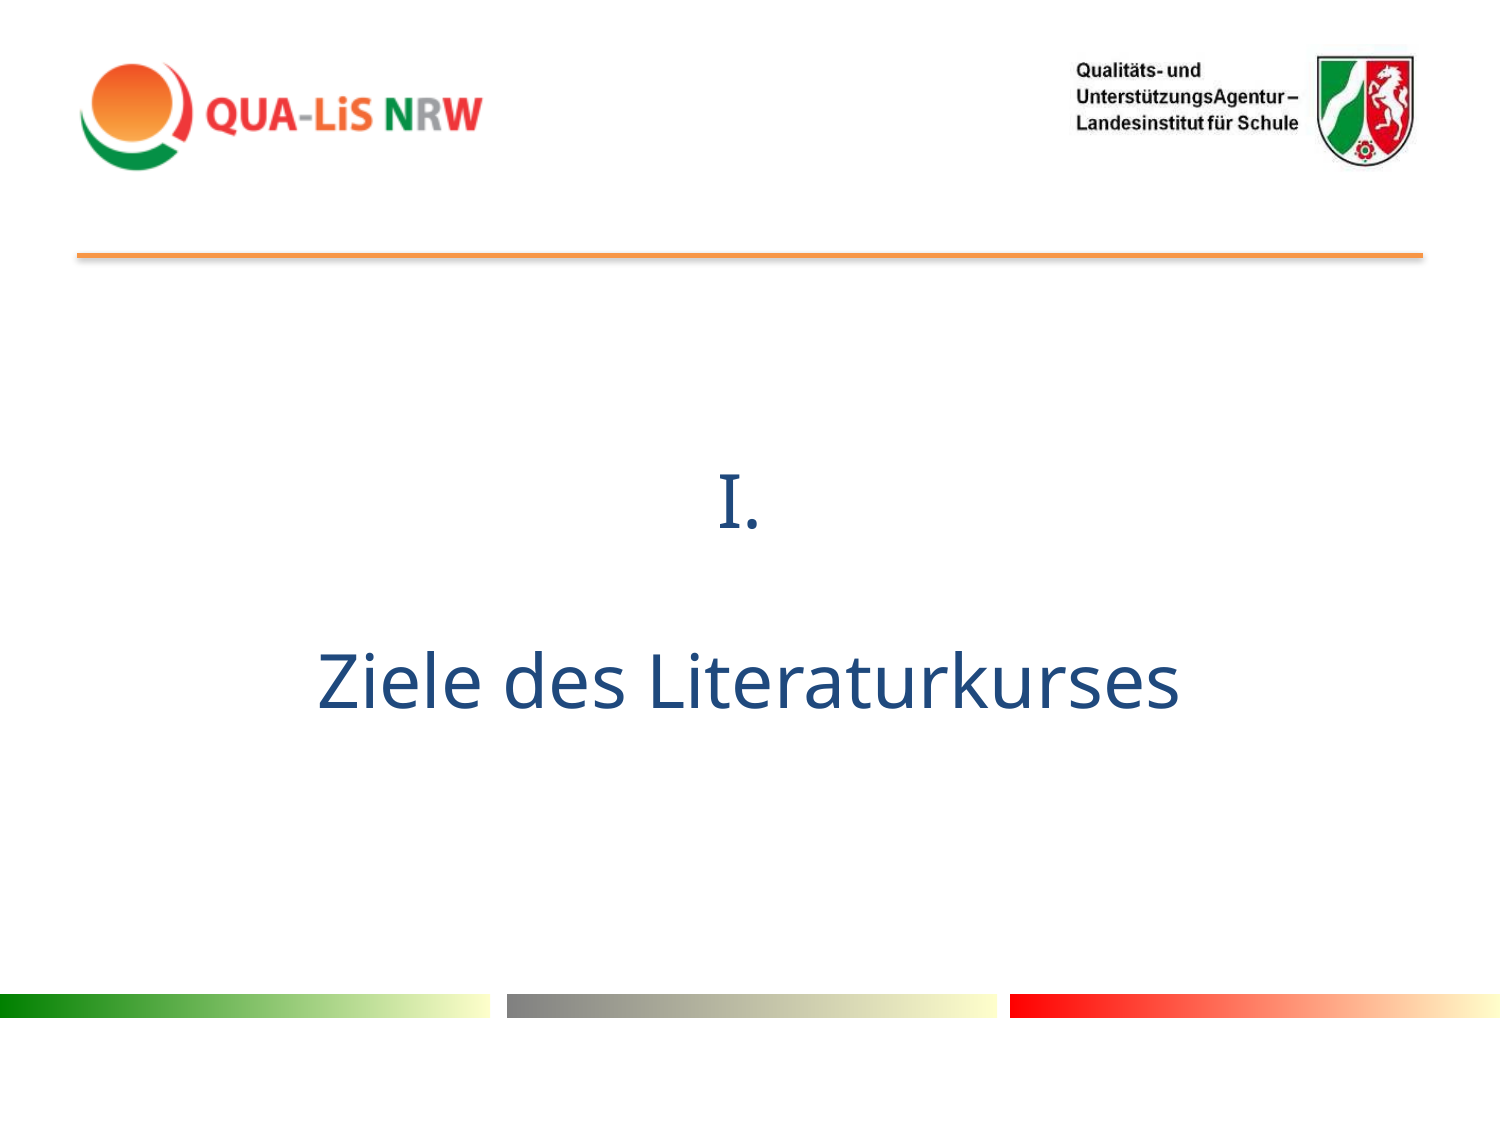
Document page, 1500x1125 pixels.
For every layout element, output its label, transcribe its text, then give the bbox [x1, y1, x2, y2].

title I. Ziele des Literaturkurses [112, 468, 1388, 710]
picture [1069, 44, 1419, 175]
picture [77, 55, 490, 175]
